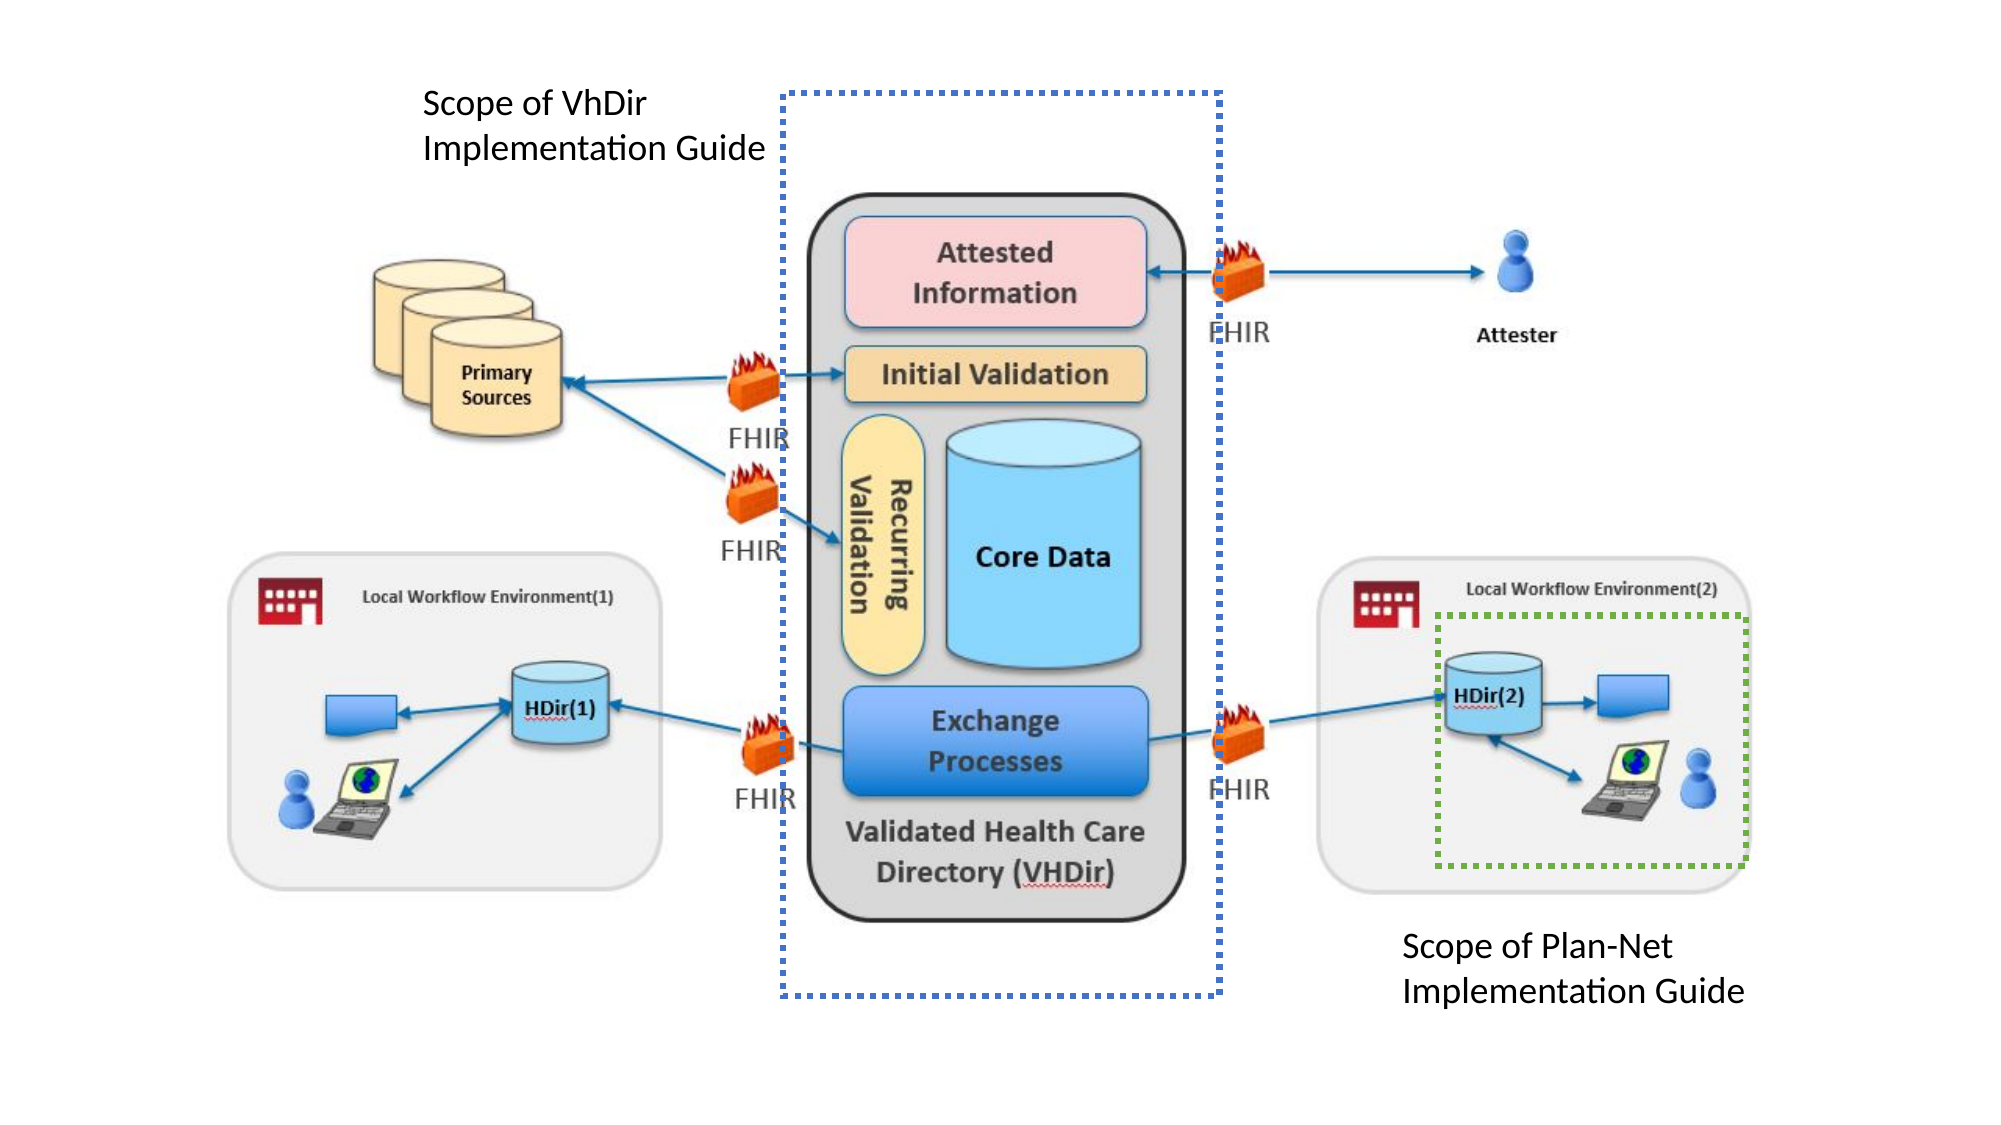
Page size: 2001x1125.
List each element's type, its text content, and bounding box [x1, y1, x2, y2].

text_box [782, 948, 1220, 997]
picture [207, 177, 1793, 948]
text_box Scope of VhDir Implementation Guide [408, 70, 784, 176]
text_box Scope of Plan-Net Implementation Guide [1387, 948, 1763, 1019]
text_box [782, 92, 1220, 177]
